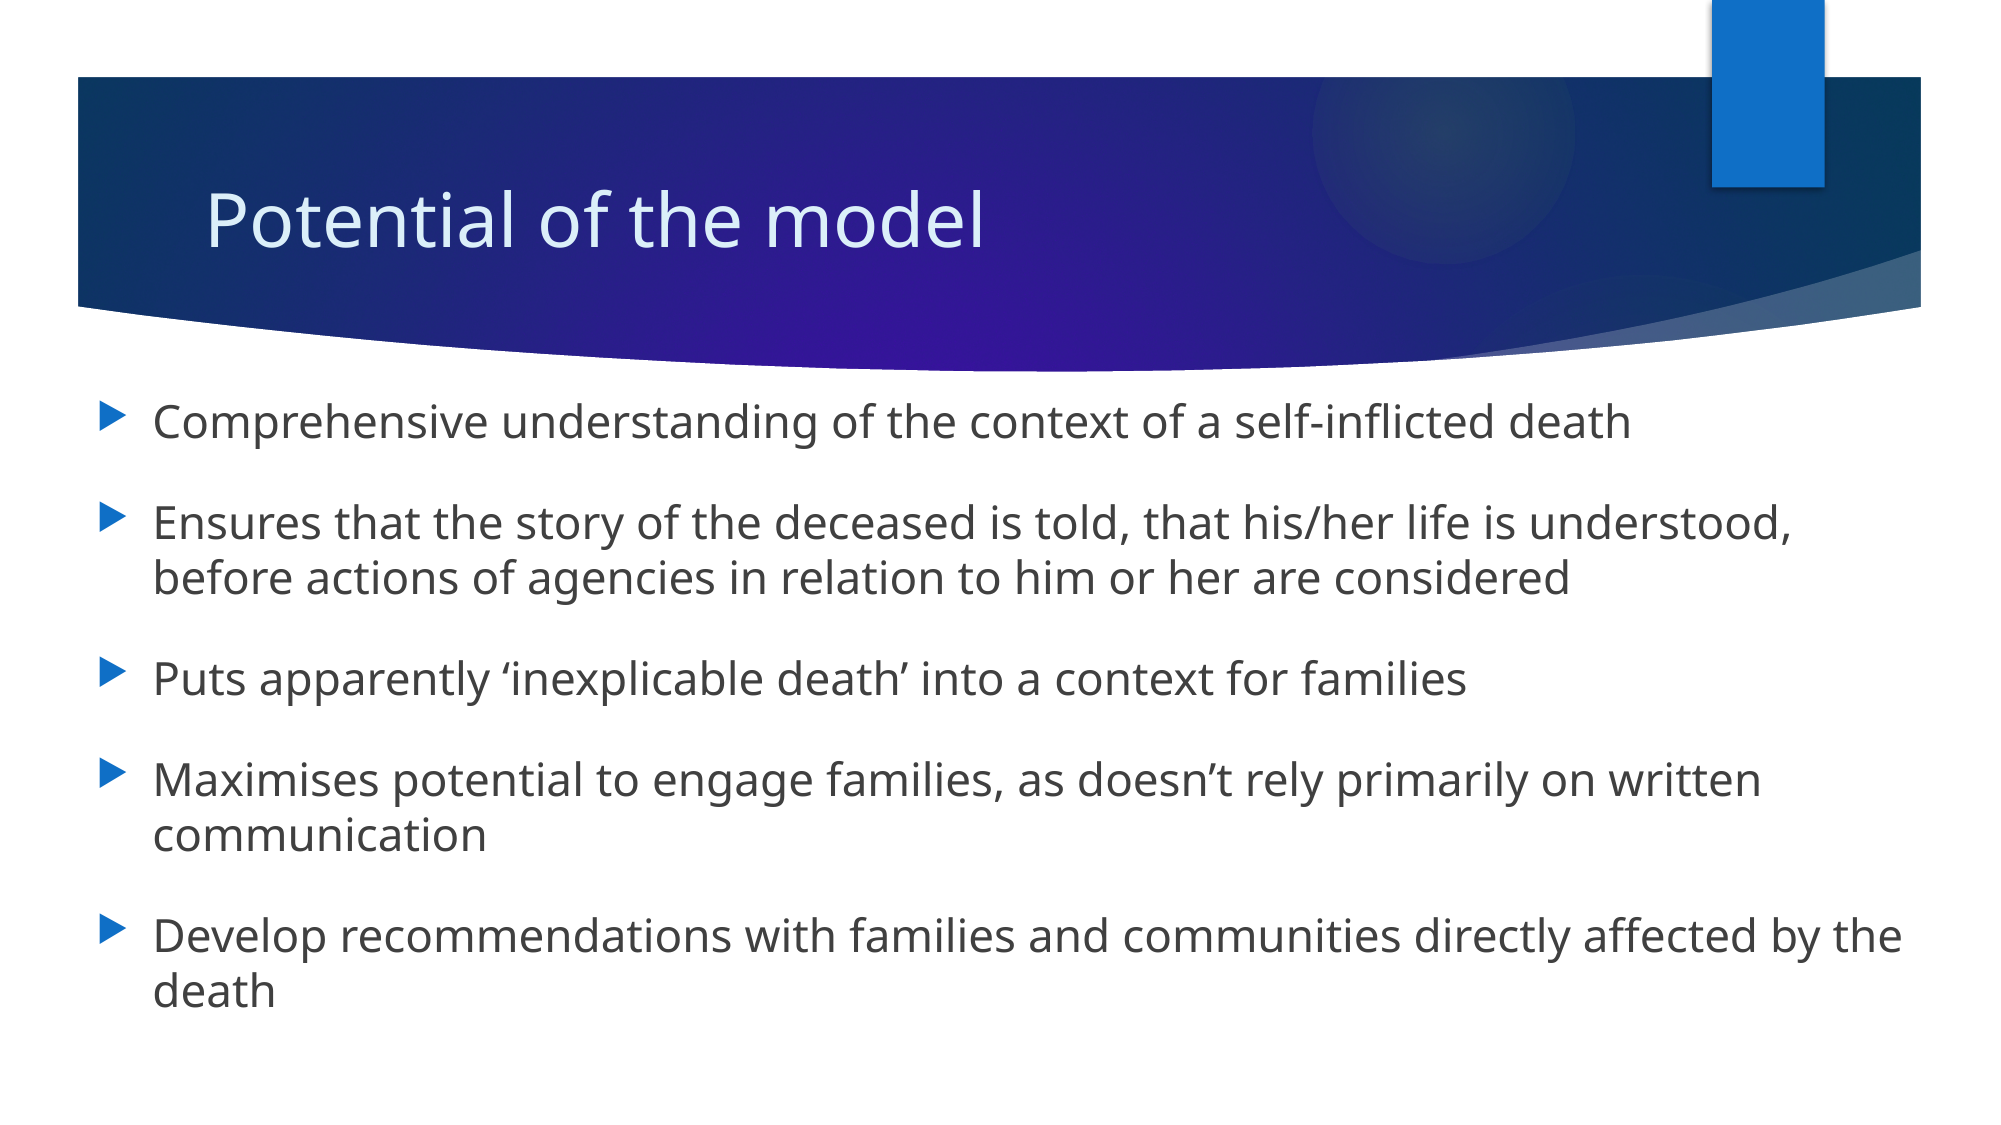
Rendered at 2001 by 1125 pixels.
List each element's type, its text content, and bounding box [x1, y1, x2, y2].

title Potential of the model [189, 159, 1627, 276]
list Comprehensive understanding of the context of a self-inflicted death Ensures that the story of the deceased is told, that his/her life is understood, before actions of agencies in relation to him or her are considered Puts apparently ‘inexplicable death’ into a context for families Maximises potential to engage families, as doesn’t rely primarily on written communication Develop recommendations with families and communities directly affected by the death [81, 385, 1921, 1125]
